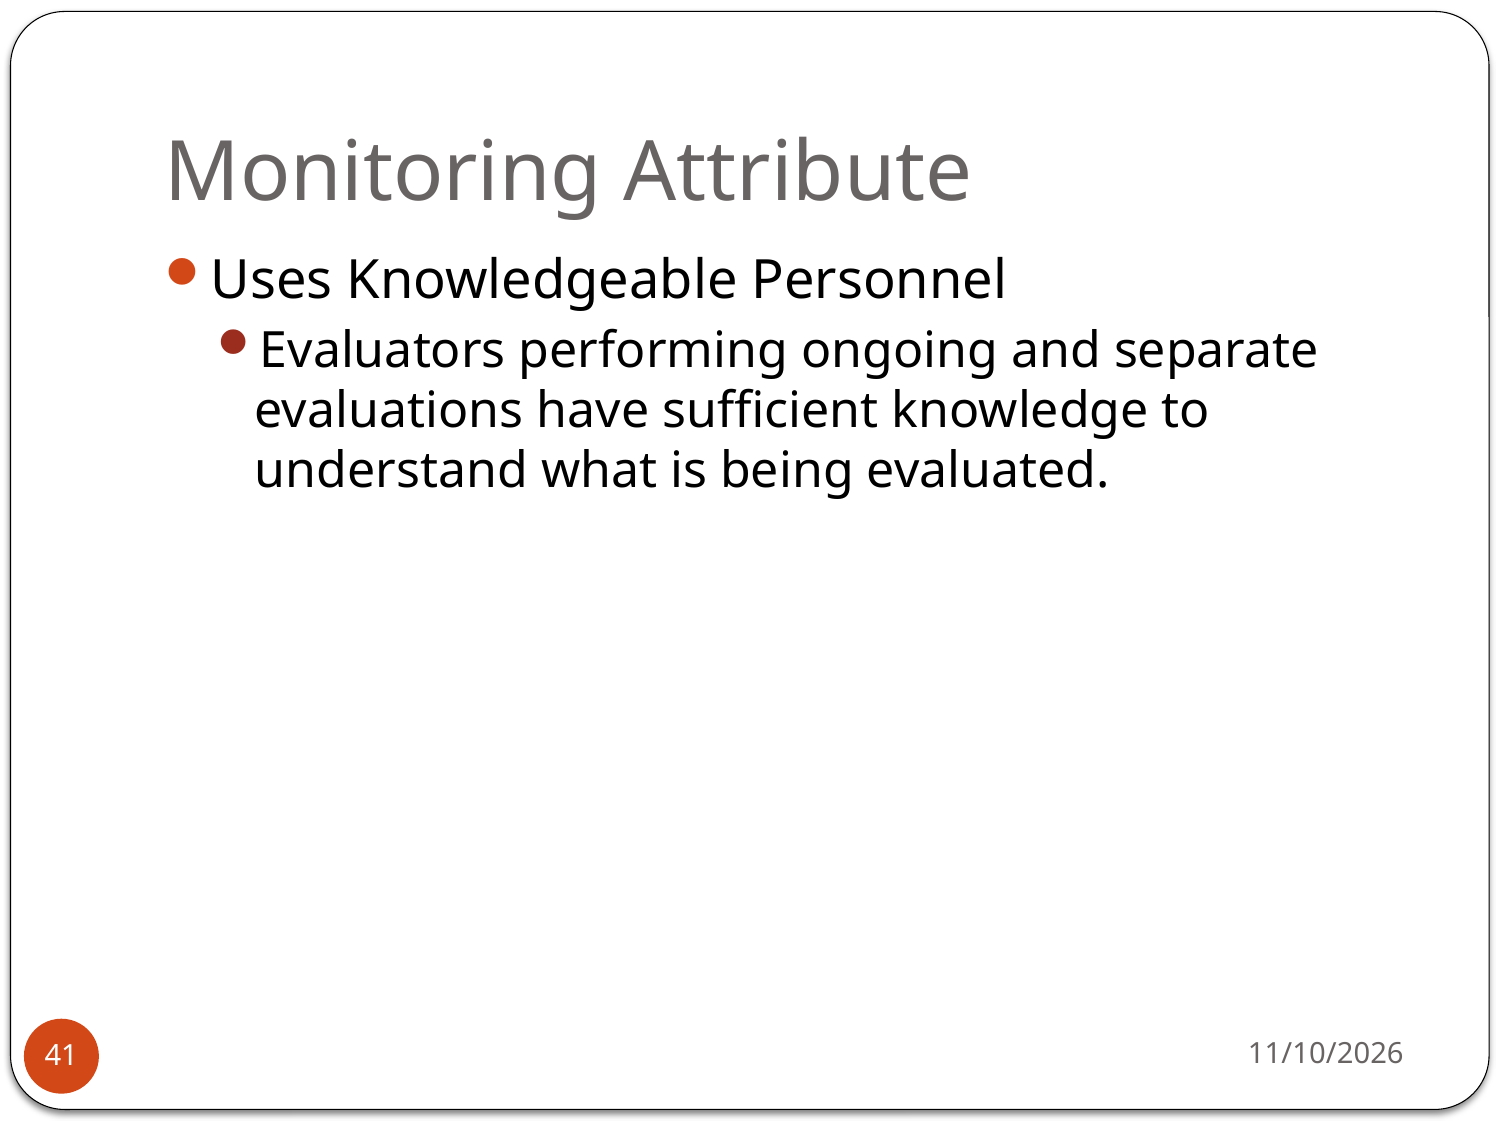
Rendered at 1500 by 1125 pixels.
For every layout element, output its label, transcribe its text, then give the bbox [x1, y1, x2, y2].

slide_number 41 [23, 1018, 99, 1094]
list Uses Knowledgeable Personnel Evaluators performing ongoing and separate evaluations have sufficient knowledge to understand what is being evaluated. [150, 237, 1425, 988]
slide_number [1012, 1015, 1419, 1094]
title Monitoring Attribute [150, 45, 1425, 233]
